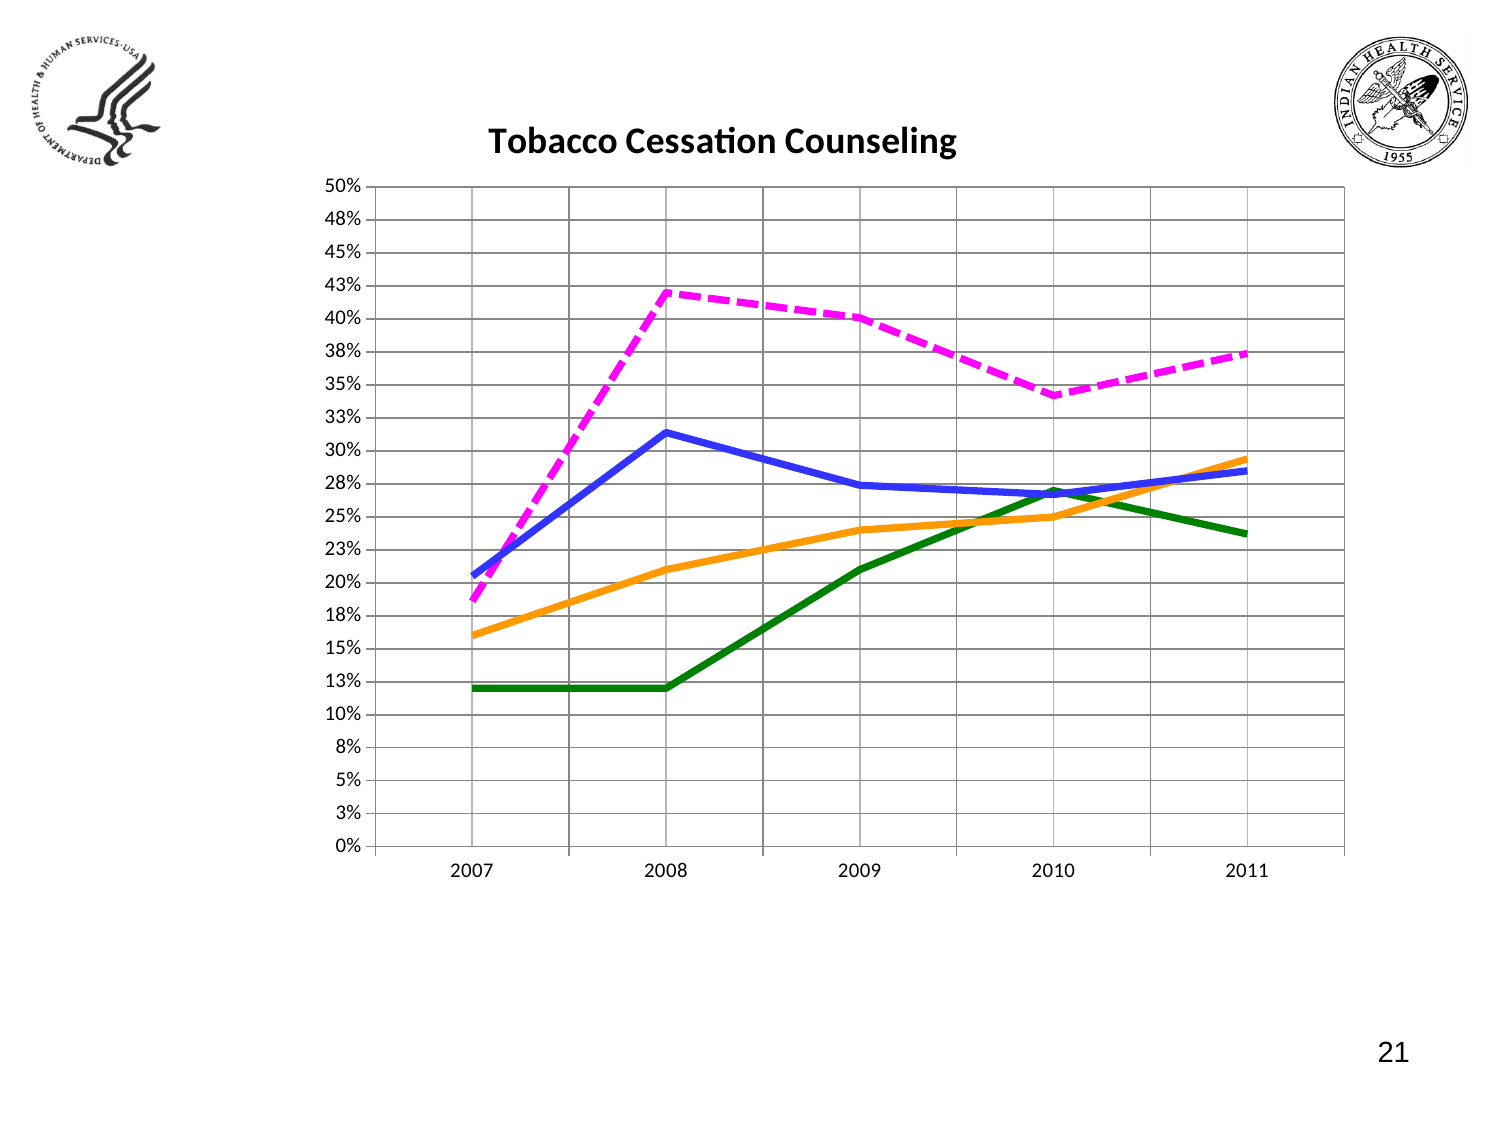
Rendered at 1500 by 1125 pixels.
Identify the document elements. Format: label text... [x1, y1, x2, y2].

picture [1333, 33, 1469, 169]
slide_number 21 [1074, 1025, 1425, 1104]
picture [28, 33, 164, 169]
chart [87, 87, 1359, 1014]
